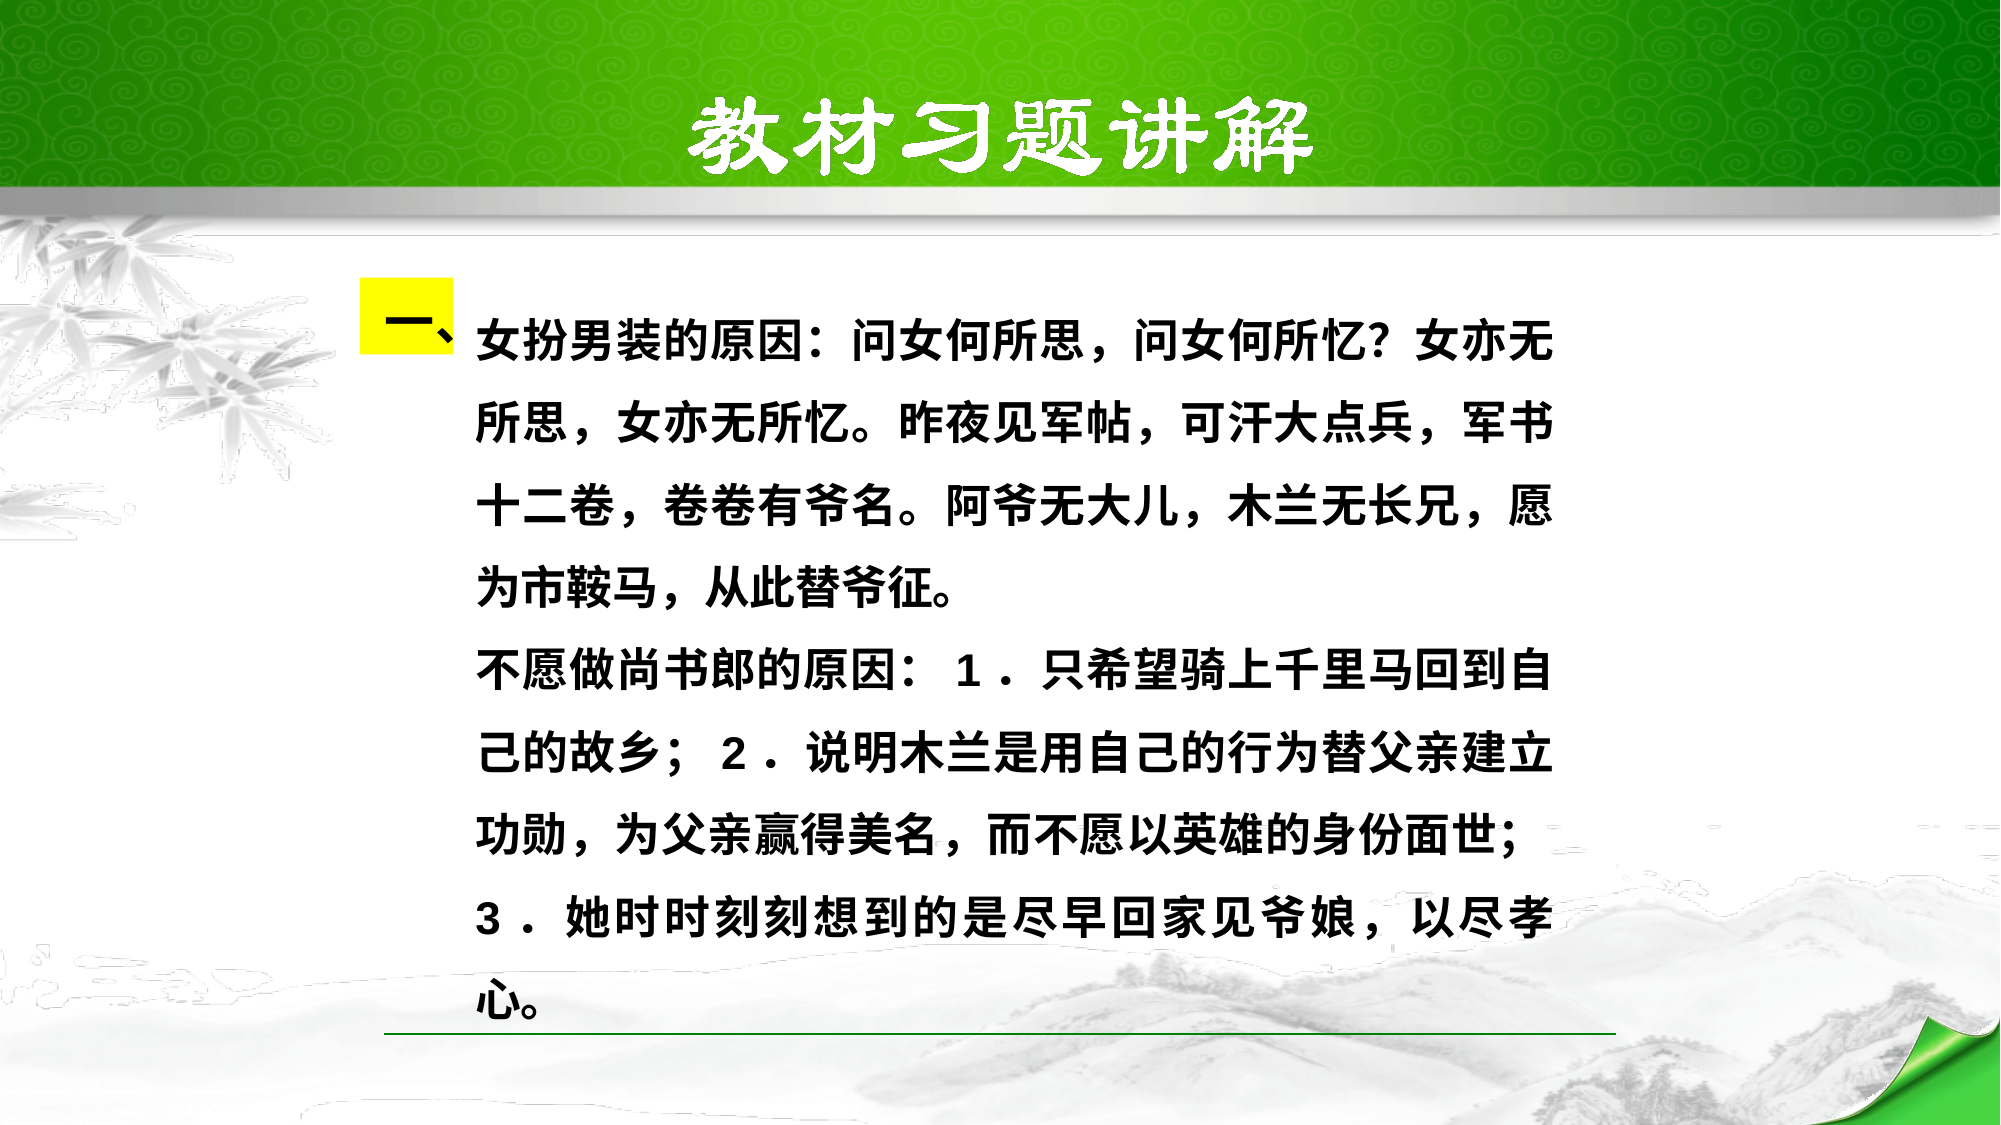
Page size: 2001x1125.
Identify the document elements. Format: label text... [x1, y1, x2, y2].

text_box 女扮男装的原因：问女何所思，问女何所忆？女亦无所思，女亦无所忆。昨夜见军帖，可汗大点兵，军书十二卷，卷卷有爷名。阿爷无大儿，木兰无长兄，愿为市鞍马，从此替爷征。 不愿做尚书郎的原因：1．只希望骑上千里马回到自己的故乡；2．说明木兰是用自己的行为替父亲建立功勋，为父亲赢得美名，而不愿以英雄的身份面世；3．她时时刻刻想到的是尽早回家见爷娘，以尽孝心。 [460, 581, 1570, 776]
picture [0, 0, 2000, 570]
picture [0, 779, 2000, 1125]
